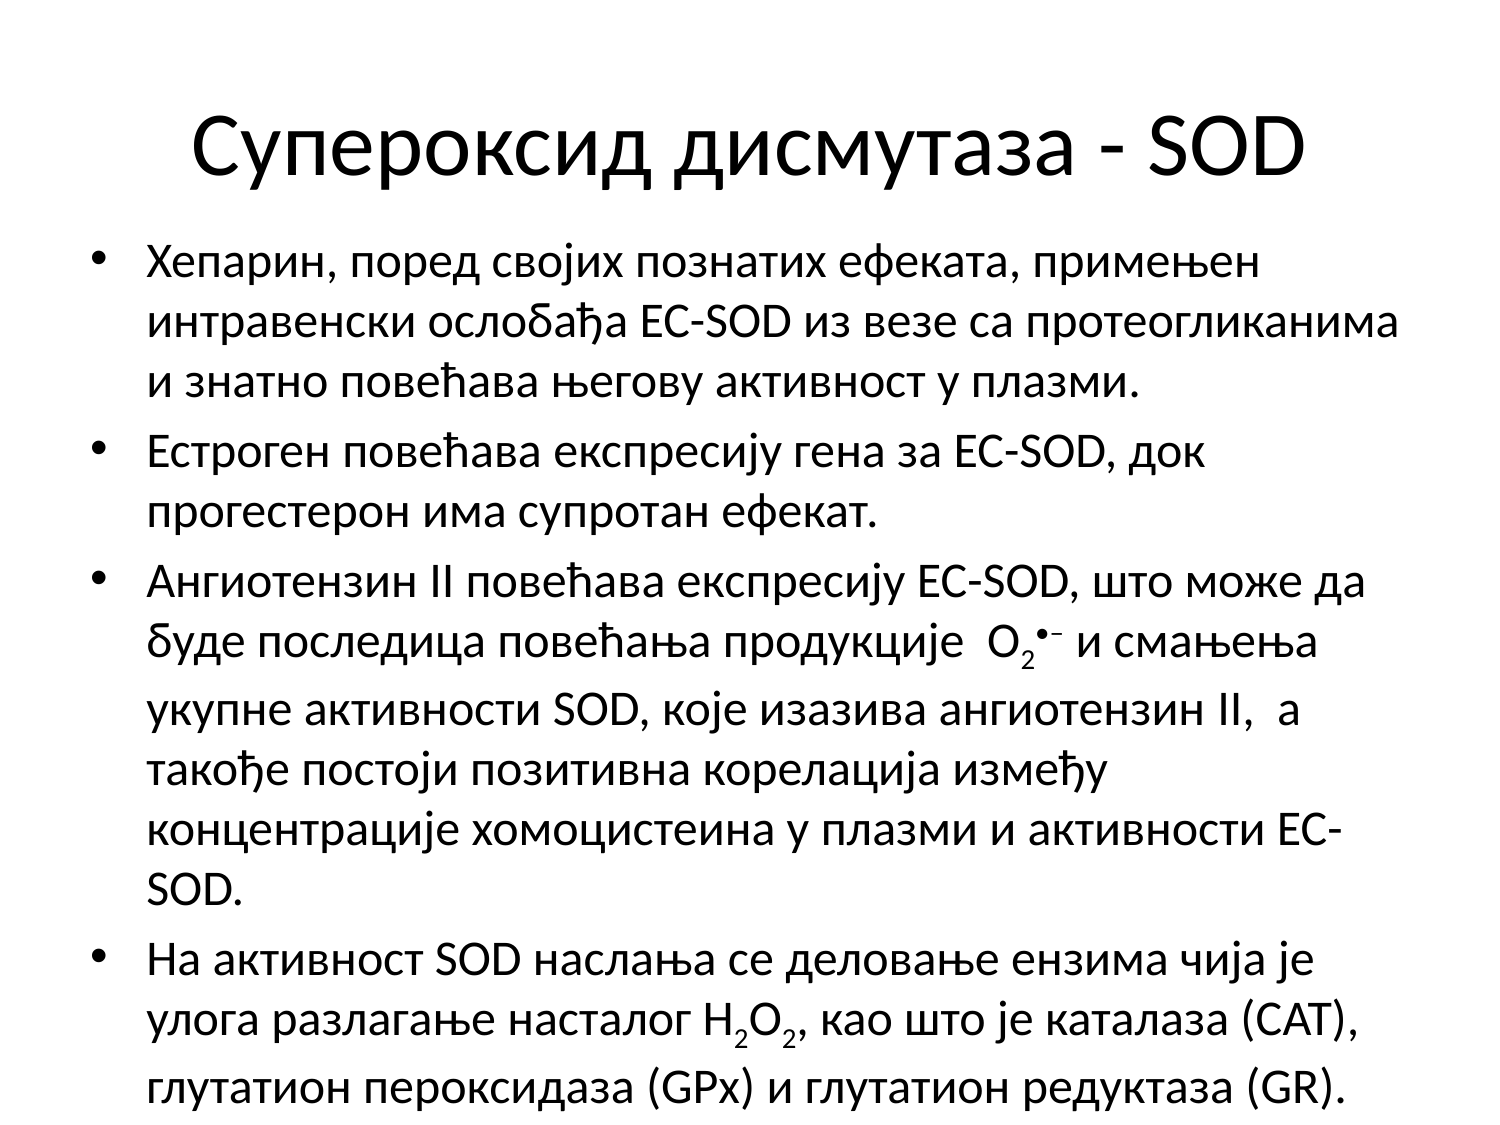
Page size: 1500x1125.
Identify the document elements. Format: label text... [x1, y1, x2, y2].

list Хепарин, поред својих познатих ефеката, примењен интравенски ослобађа EC-SOD из везе са протеогликанима и знатно повећава његову активност у плазми. Естроген повећава експресију гена за EC-SOD, док прогестерон има супротан ефекат. Ангиотензин II повећава експресију EC-SOD, што може да буде последица повећања продукције O2•– и смањења укупне активности SOD, које изазива ангиотензин II, а такође постоји позитивна корелација између концентрације хомоцистеина у плазми и активности EC-SOD. На активност SOD наслања се деловање ензима чија је улога разлагање насталог H2O2, као што је каталаза (CAT), глутатион пероксидаза (GPx) и глутатион редуктаза (GR). [75, 233, 1425, 1094]
title Супероксид дисмутаза - SOD [75, 45, 1425, 233]
